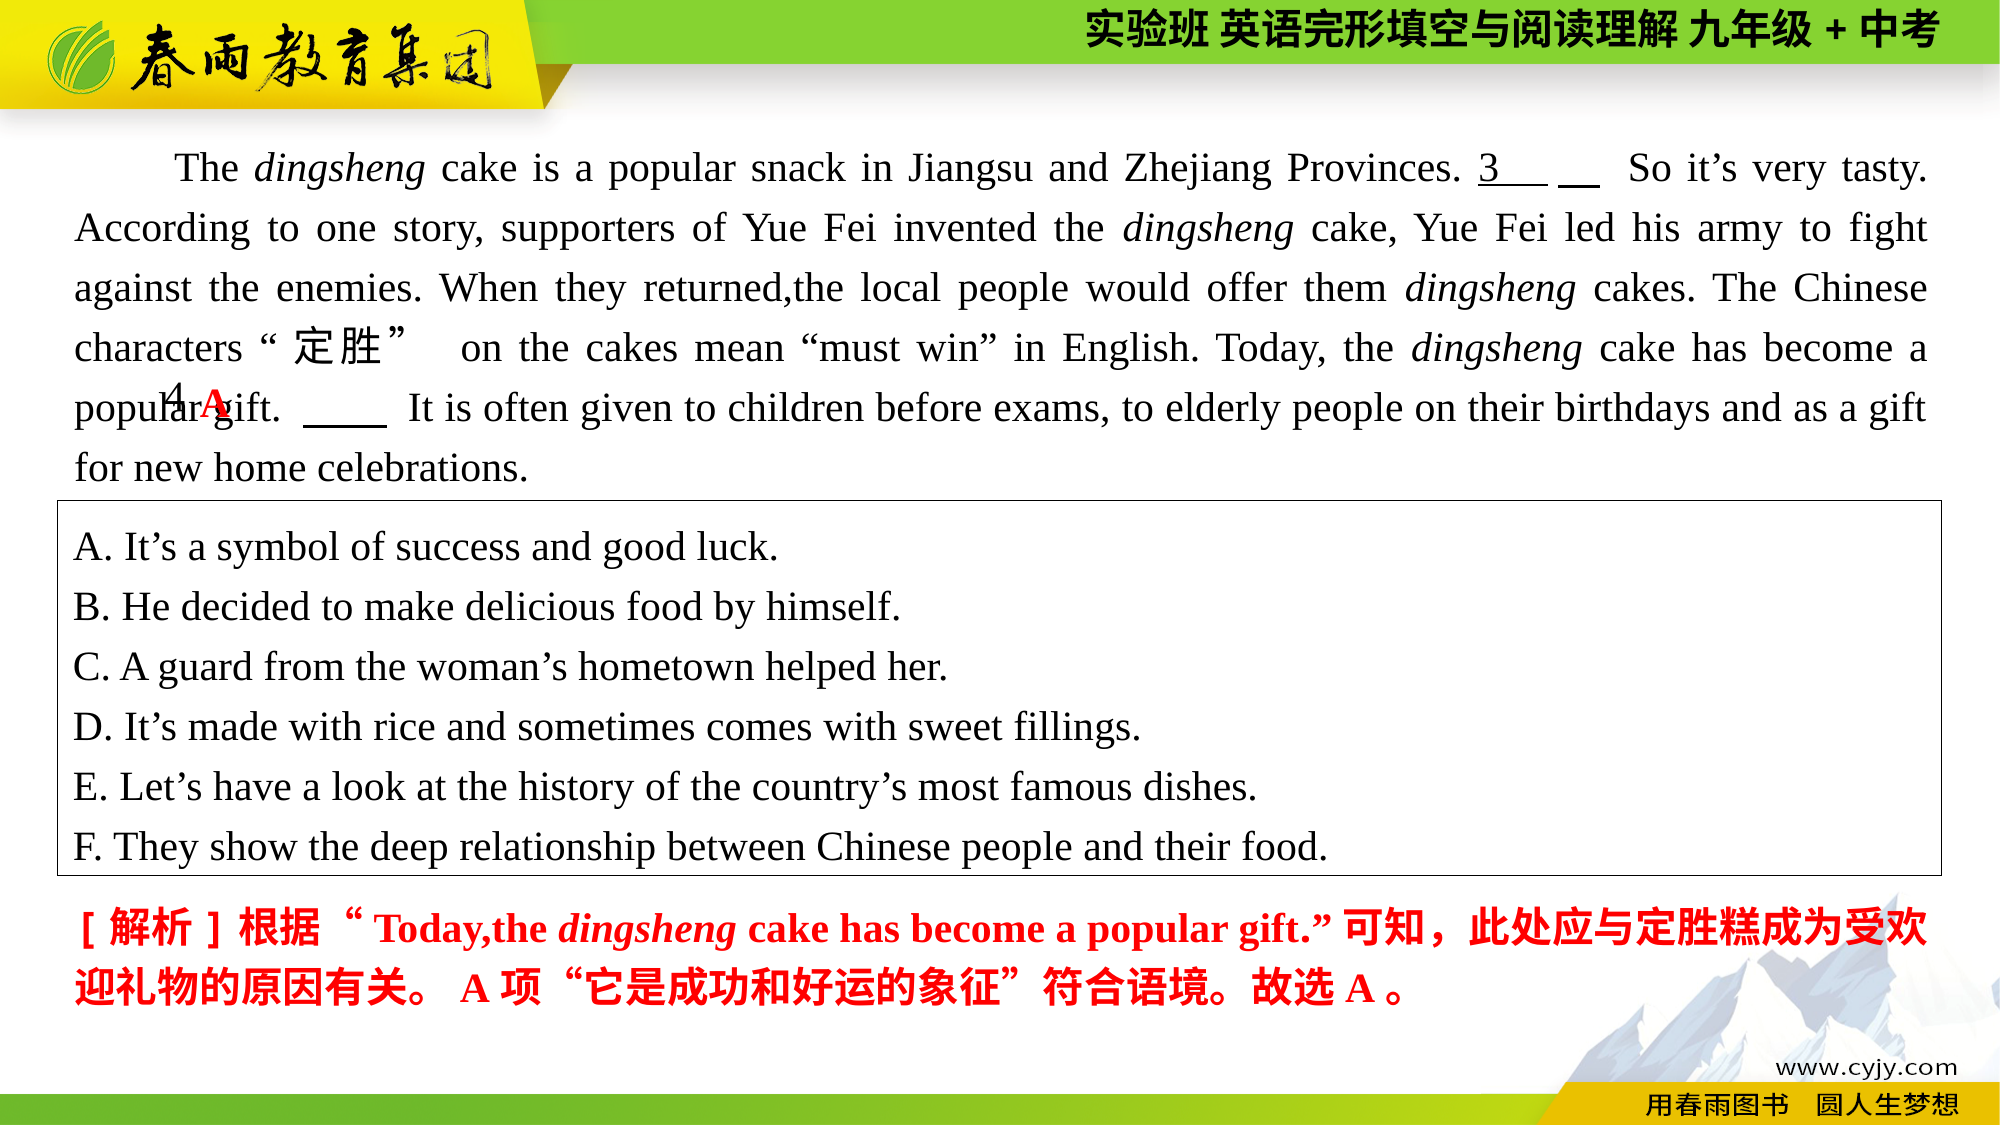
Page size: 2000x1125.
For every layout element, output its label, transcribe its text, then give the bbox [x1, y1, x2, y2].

list The dingsheng cake is a popular snack in Jiangsu and Zhejiang Provinces. 3 So it’s very tasty. According to one story, supporters of Yue Fei invented the dingsheng cake, Yue Fei led his army to fight against the enemies. When they returned,the local people would offer them dingsheng cakes. The Chinese characters “定胜” on the cakes mean “must win” in English. Today, the dingsheng cake has become a popular gift. It is often given to children before exams, to elderly people on their birthdays and as a gift for new home celebrations. [59, 122, 1944, 501]
text_box A. It’s a symbol of success and good luck. B. He decided to make delicious food by himself. C. A guard from the woman’s hometown helped her. D. It’s made with rice and sometimes comes with sweet fillings. E. Let’s have a look at the history of the country’s most famous dishes. F. They show the deep relationship between Chinese people and their food. [57, 500, 1942, 876]
text_box 4 [149, 361, 201, 427]
picture [0, 0, 2000, 1125]
text_box A [185, 352, 246, 433]
text_box [解析]根据“Today,the dingsheng cake has become a popular gift.”可知，此处应与定胜糕成为受欢迎礼物的原因有关。A项“它是成功和好运的象征”符合语境。故选A。 [59, 883, 1944, 1019]
